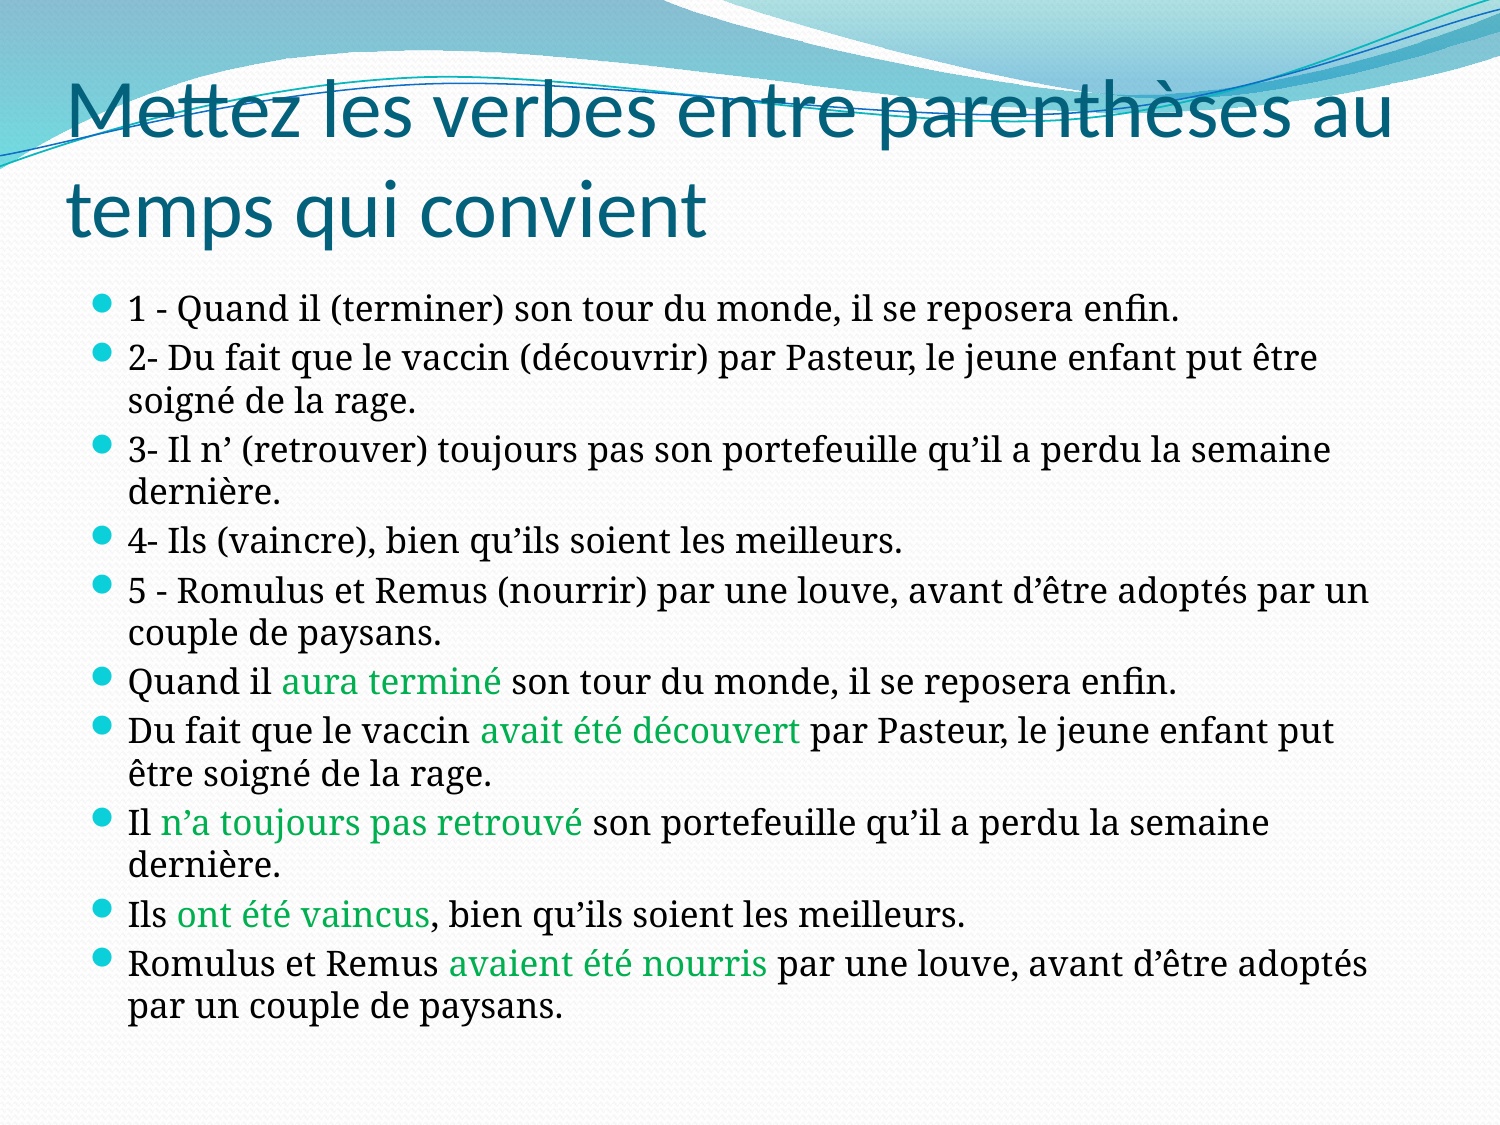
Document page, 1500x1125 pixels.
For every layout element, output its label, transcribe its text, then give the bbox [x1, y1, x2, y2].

title Mettez les verbes entre parenthèses au temps qui convient [64, 66, 1415, 254]
list 1 - Quand il (terminer) son tour du monde, il se reposera enfin. 2- Du fait que le vaccin (découvrir) par Pasteur, le jeune enfant put être soigné de la rage. 3- Il n’ (retrouver) toujours pas son portefeuille qu’il a perdu la semaine dernière. 4- Ils (vaincre), bien qu’ils soient les meilleurs. 5 - Romulus et Remus (nourrir) par une louve, avant d’être adoptés par un couple de paysans. Quand il aura terminé son tour du monde, il se reposera enfin. Du fait que le vaccin avait été découvert par Pasteur, le jeune enfant put être soigné de la rage. Il n’a toujours pas retrouvé son portefeuille qu’il a perdu la semaine dernière. Ils ont été vaincus, bien qu’ils soient les meilleurs. Romulus et Remus avaient été nourris par une louve, avant d’être adoptés par un couple de paysans. [75, 278, 1425, 1038]
